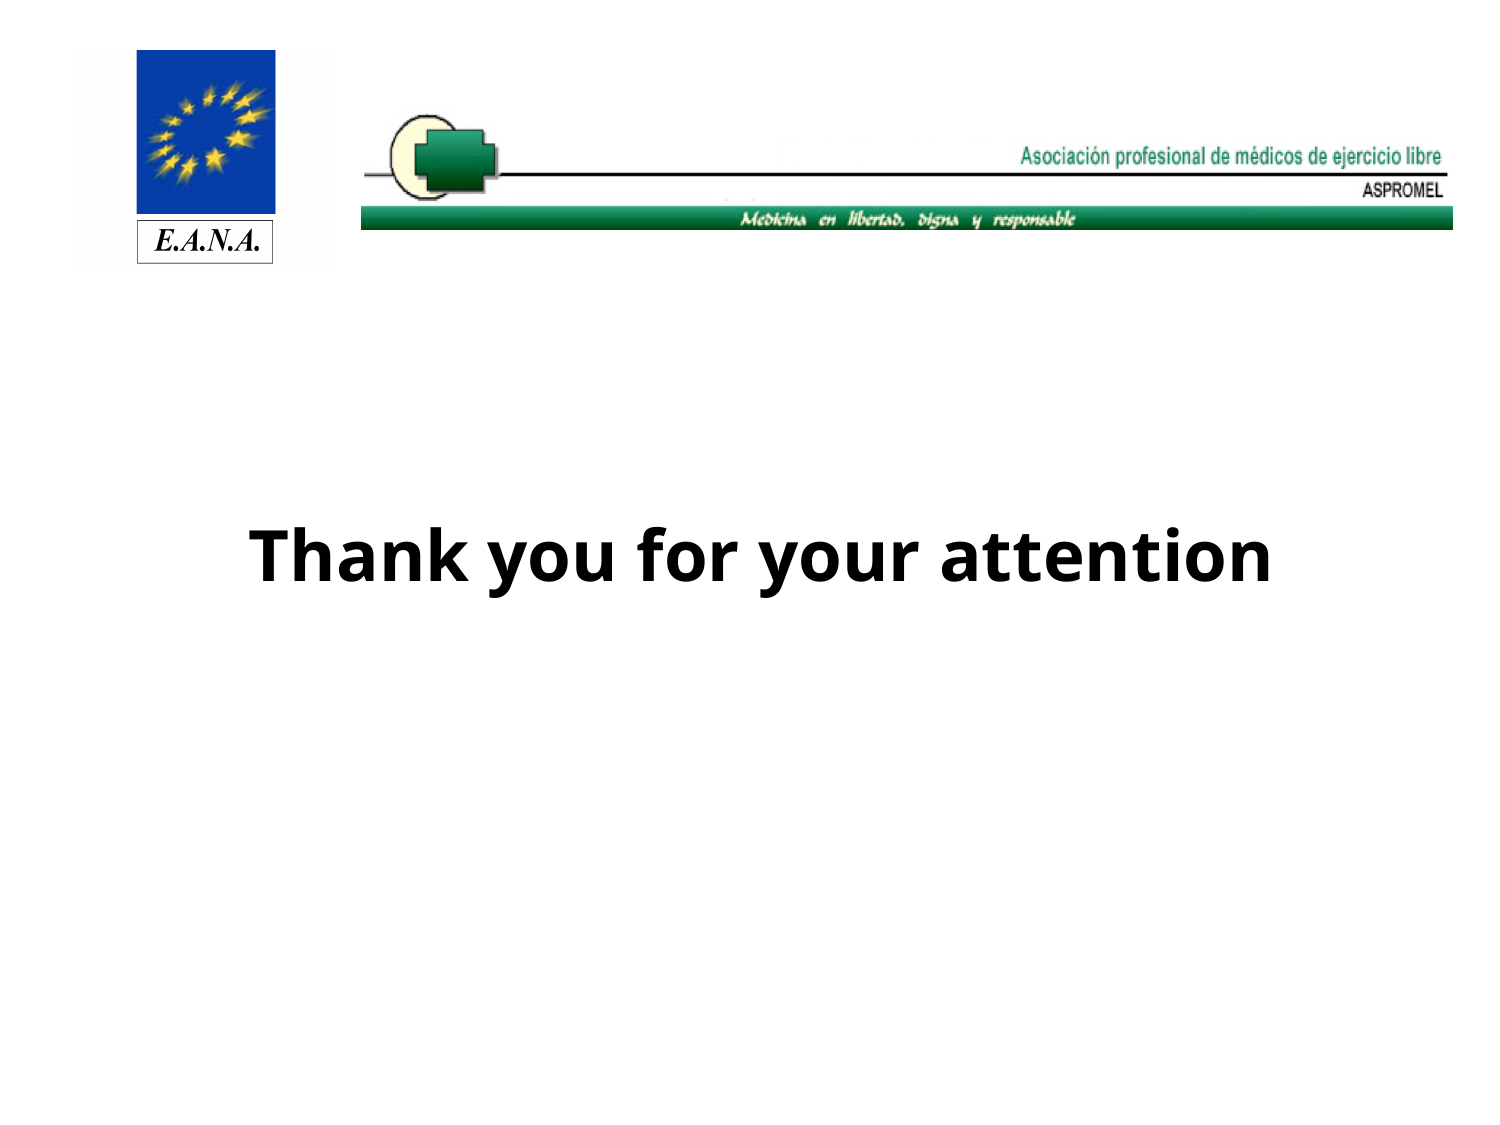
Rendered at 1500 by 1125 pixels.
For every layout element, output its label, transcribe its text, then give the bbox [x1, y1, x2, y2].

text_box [75, 50, 336, 219]
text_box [361, 108, 1453, 230]
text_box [75, 220, 336, 274]
text_box Thank you for your attention [194, 503, 1329, 603]
